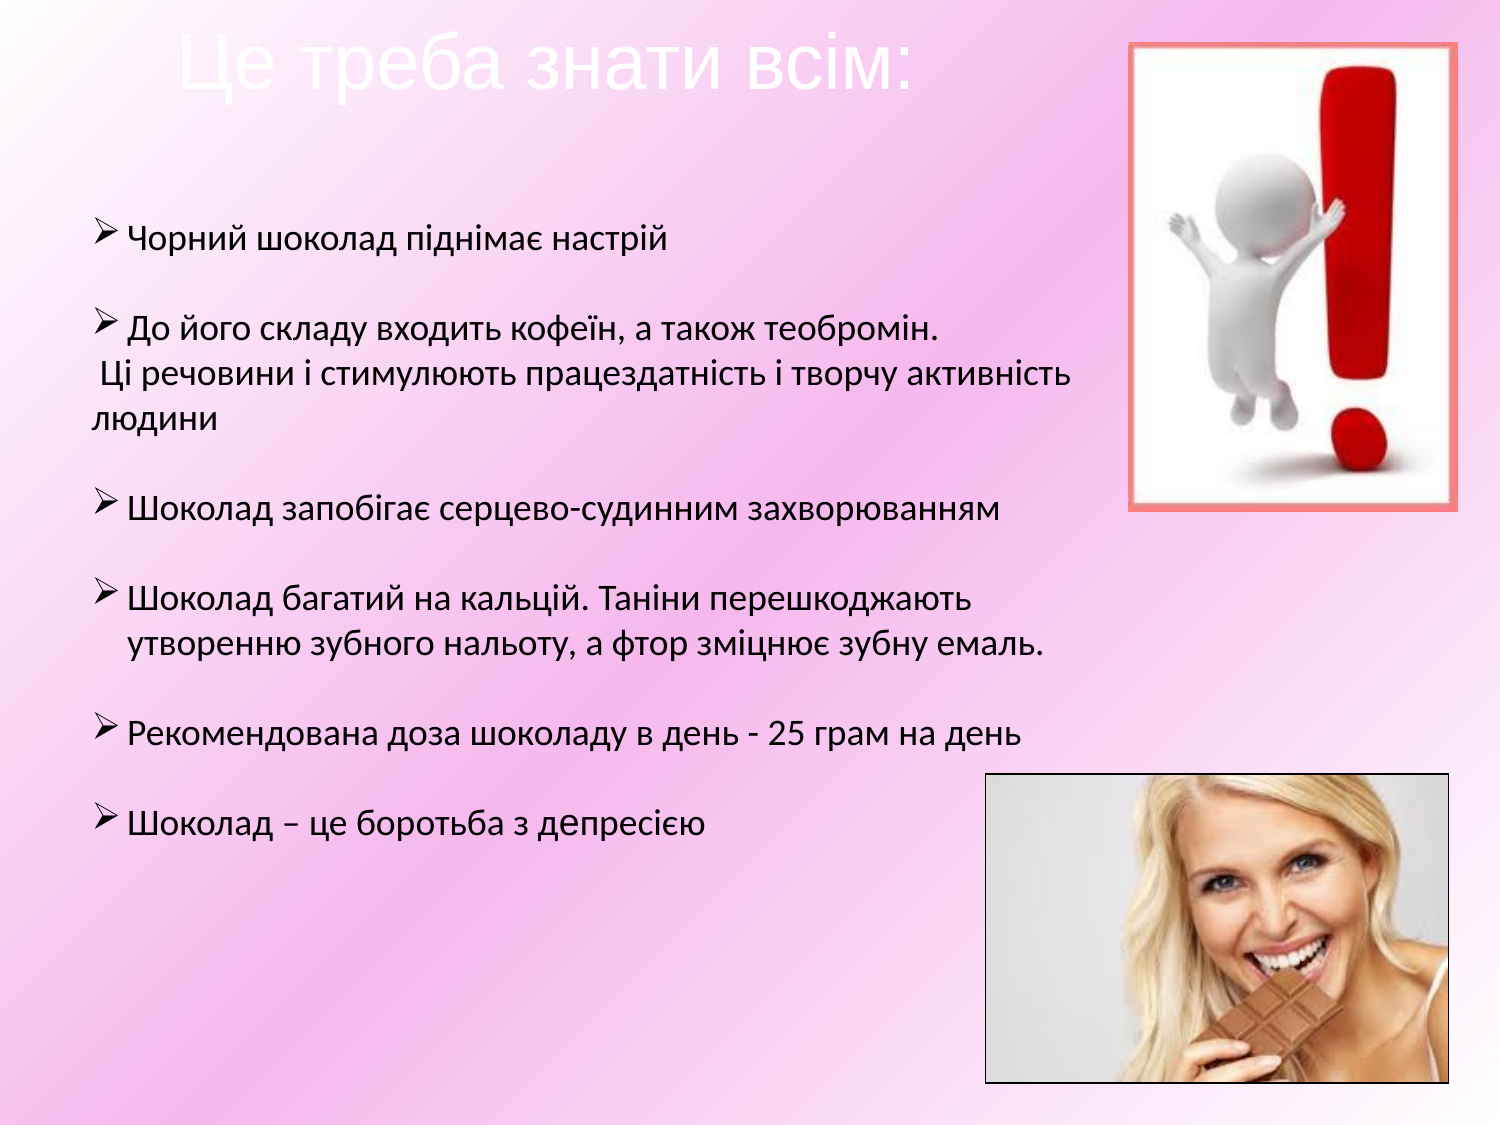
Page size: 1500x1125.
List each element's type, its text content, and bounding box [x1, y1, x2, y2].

text_box Чорний шоколад піднімає настрій До його складу входить кофеїн, а також теобромін. Ці речовини і стимулюють працездатність і творчу активність людини Шоколад запобігає серцево-судинним захворюванням Шоколад багатий на кальцій. Таніни перешкоджають утворенню зубного нальоту, а фтор зміцнює зубну емаль. Рекомендована доза шоколаду в день - 25 грам на день Шоколад – це боротьба з депресією [76, 160, 1152, 851]
picture [985, 774, 1448, 1083]
picture [1127, 42, 1458, 513]
